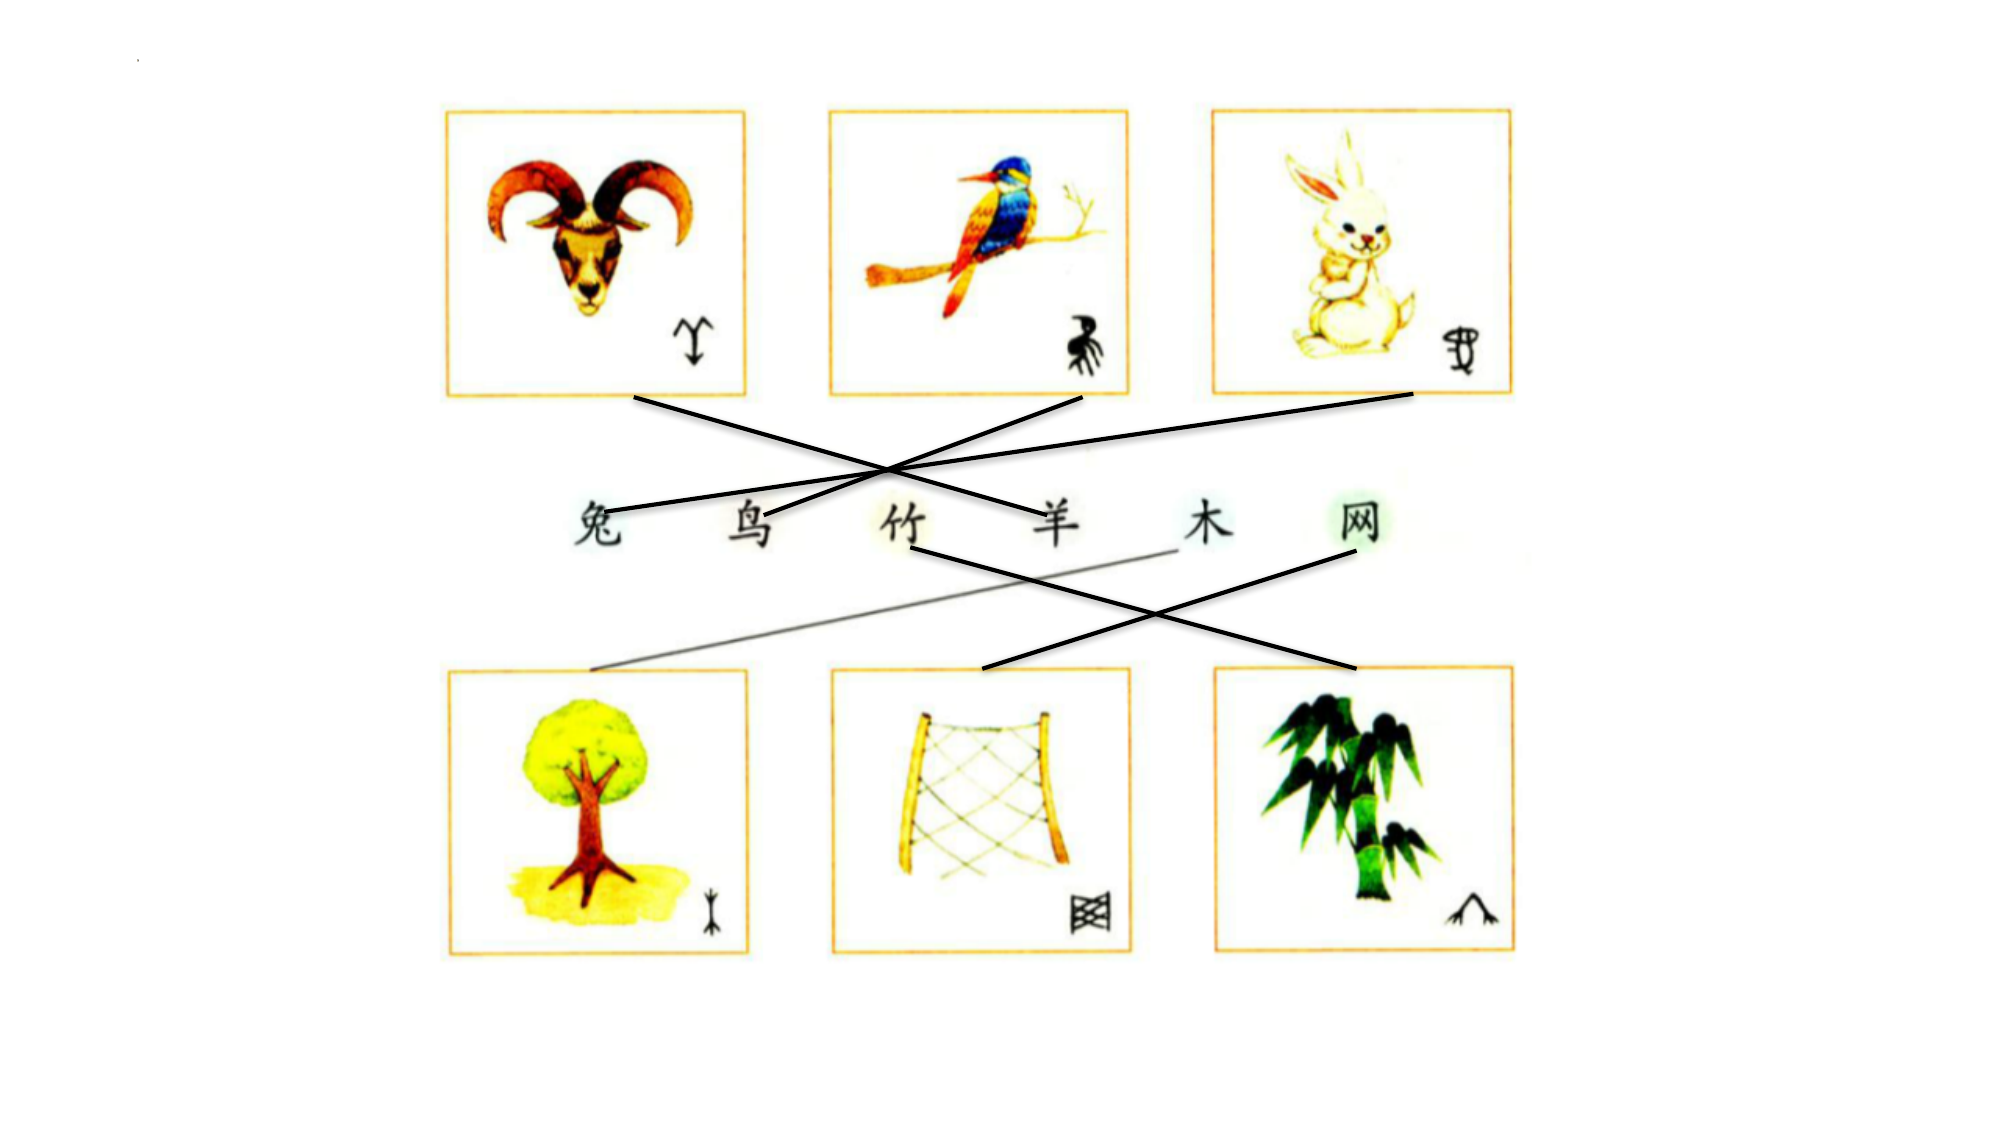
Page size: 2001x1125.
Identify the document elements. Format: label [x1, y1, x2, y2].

picture [432, 89, 1532, 974]
text_box [910, 547, 1357, 670]
text_box [603, 393, 1414, 513]
